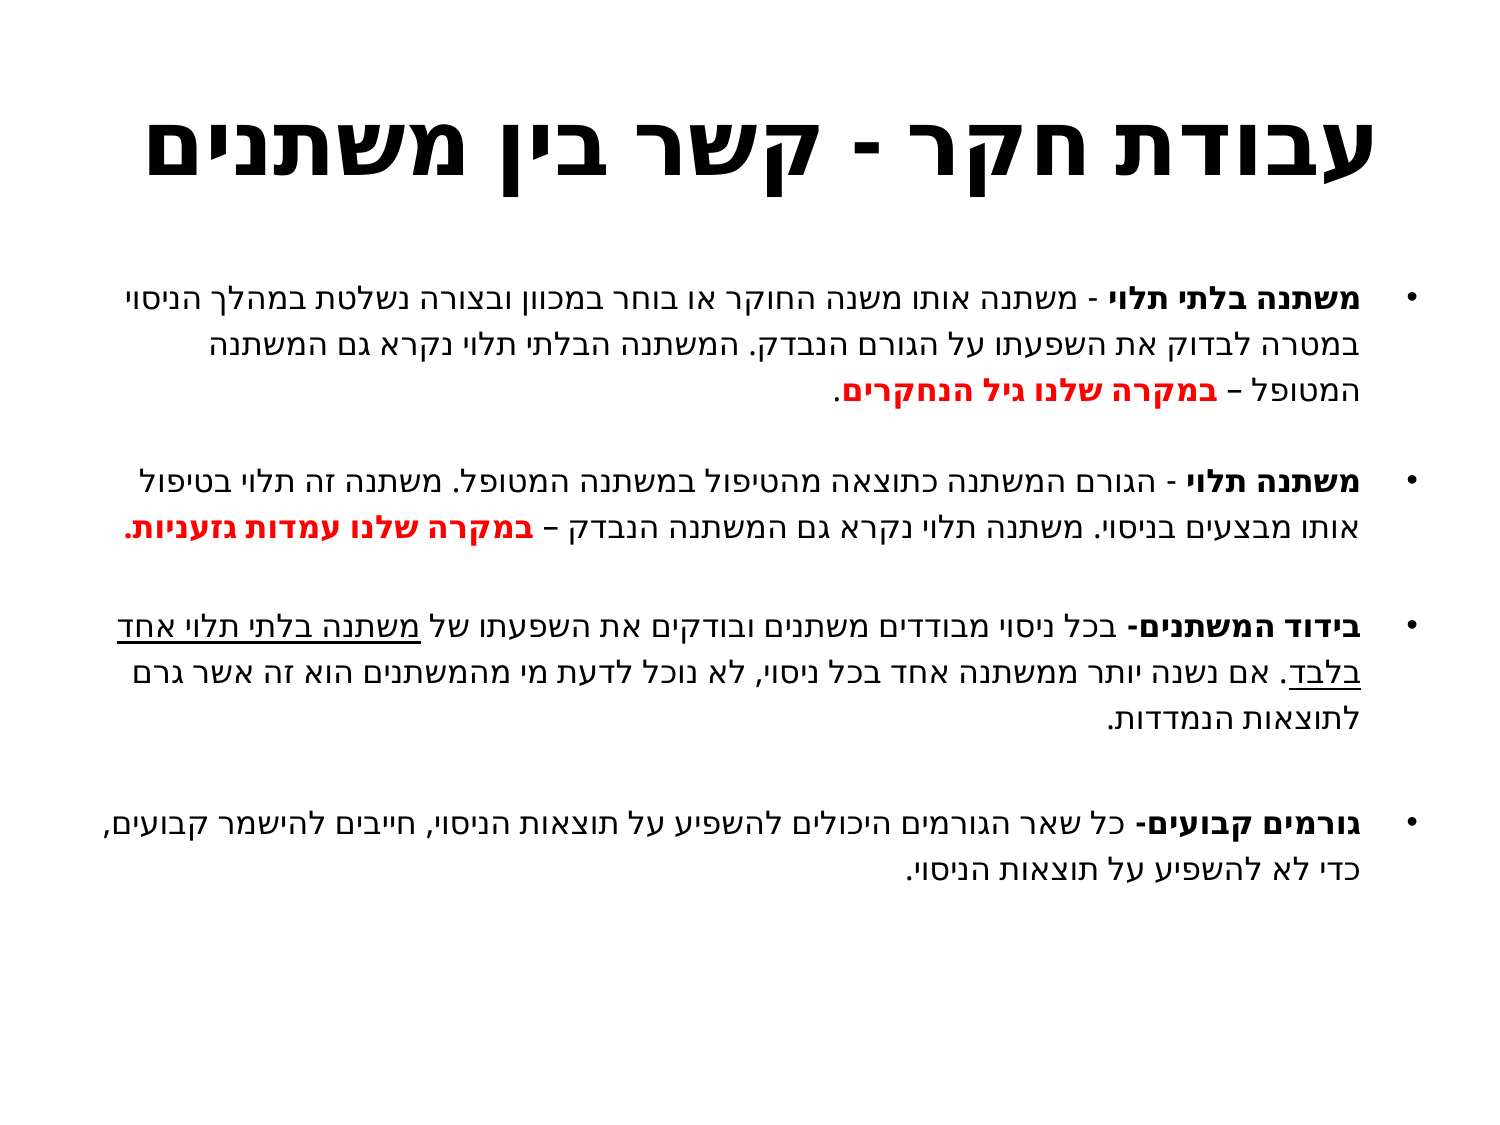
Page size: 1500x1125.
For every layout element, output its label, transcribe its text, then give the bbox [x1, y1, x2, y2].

title עבודת חקר - קשר בין משתנים [75, 45, 1425, 233]
list משתנה בלתי תלוי - משתנה אותו משנה החוקר או בוחר במכוון ובצורה נשלטת במהלך הניסוי במטרה לבדוק את השפעתו על הגורם הנבדק. המשתנה הבלתי תלוי נקרא גם המשתנה המטופל – במקרה שלנו גיל הנחקרים. משתנה תלוי - הגורם המשתנה כתוצאה מהטיפול במשתנה המטופל. משתנה זה תלוי בטיפול אותו מבצעים בניסוי. משתנה תלוי נקרא גם המשתנה הנבדק – במקרה שלנו עמדות גזעניות. בידוד המשתנים- בכל ניסוי מבודדים משתנים ובודקים את השפעתו של משתנה בלתי תלוי אחד בלבד. אם נשנה יותר ממשתנה אחד בכל ניסוי, לא נוכל לדעת מי מהמשתנים הוא זה אשר גרם לתוצאות הנמדדות. גורמים קבועים- כל שאר הגורמים היכולים להשפיע על תוצאות הניסוי, חייבים להישמר קבועים, כדי לא להשפיע על תוצאות הניסוי. [75, 262, 1425, 1005]
